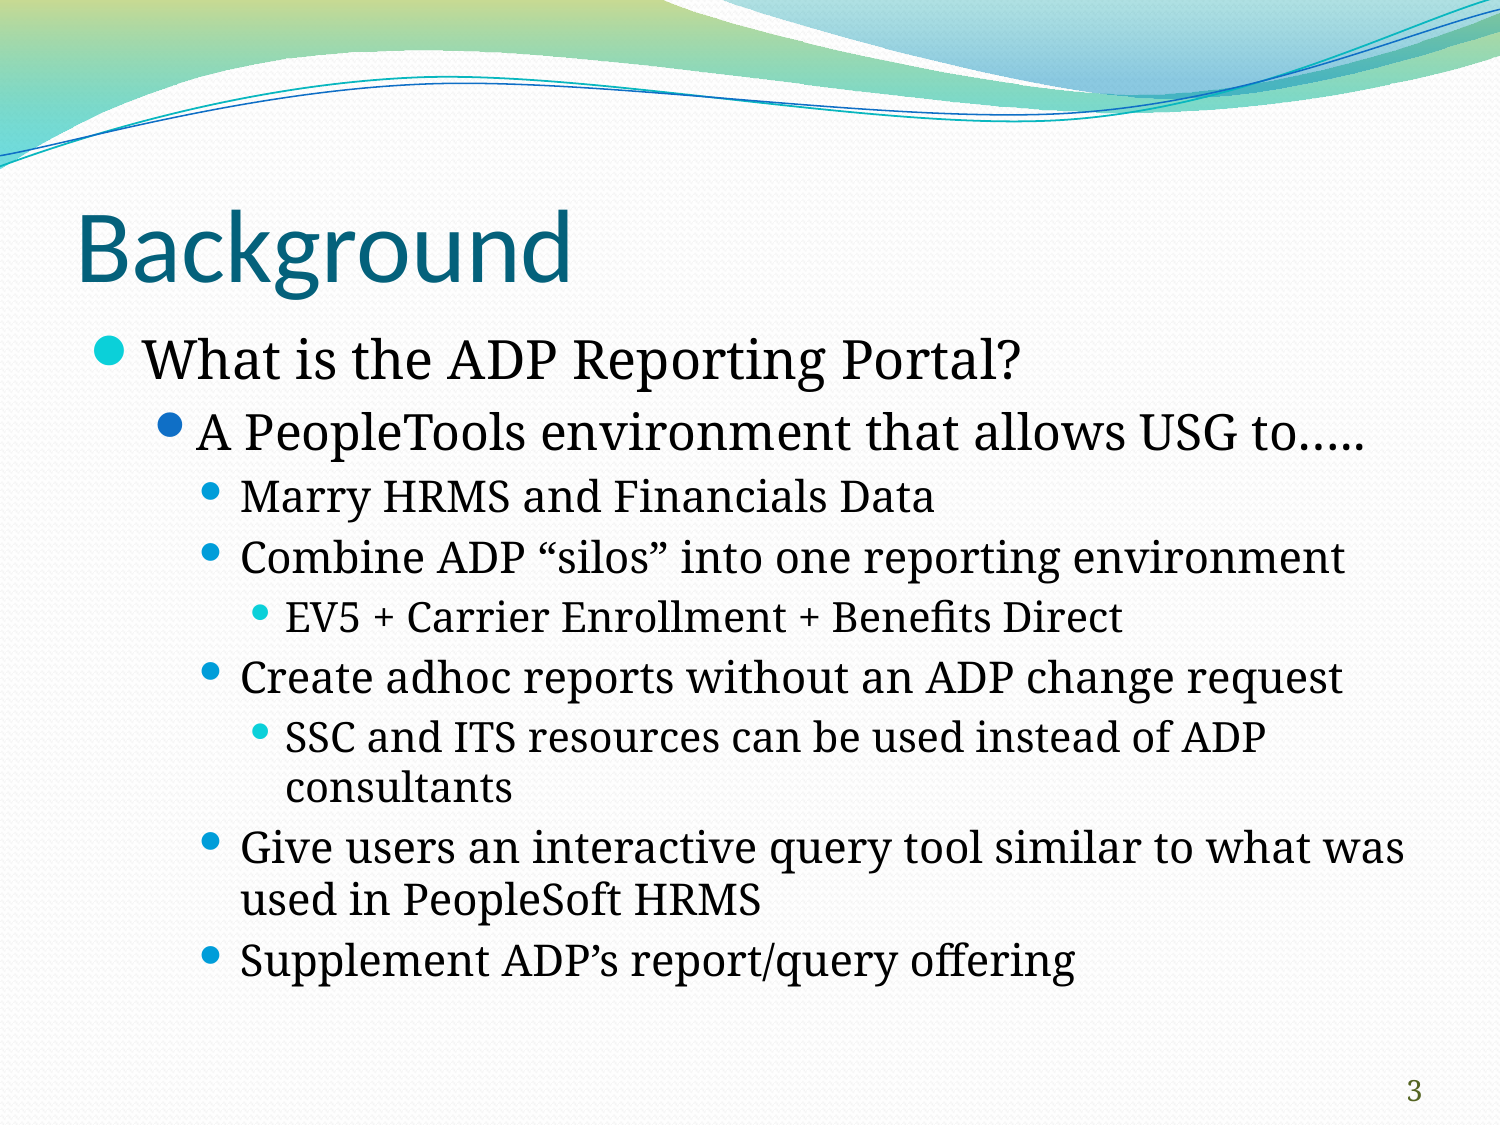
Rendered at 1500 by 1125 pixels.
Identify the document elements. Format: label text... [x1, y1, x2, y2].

slide_number 3 [1312, 1065, 1438, 1125]
title Background [75, 115, 1425, 303]
list What is the ADP Reporting Portal? A PeopleTools environment that allows USG to….. Marry HRMS and Financials Data Combine ADP “silos” into one reporting environment EV5 + Carrier Enrollment + Benefits Direct Create adhoc reports without an ADP change request SSC and ITS resources can be used instead of ADP consultants Give users an interactive query tool similar to what was used in PeopleSoft HRMS Supplement ADP’s report/query offering [75, 317, 1425, 1025]
